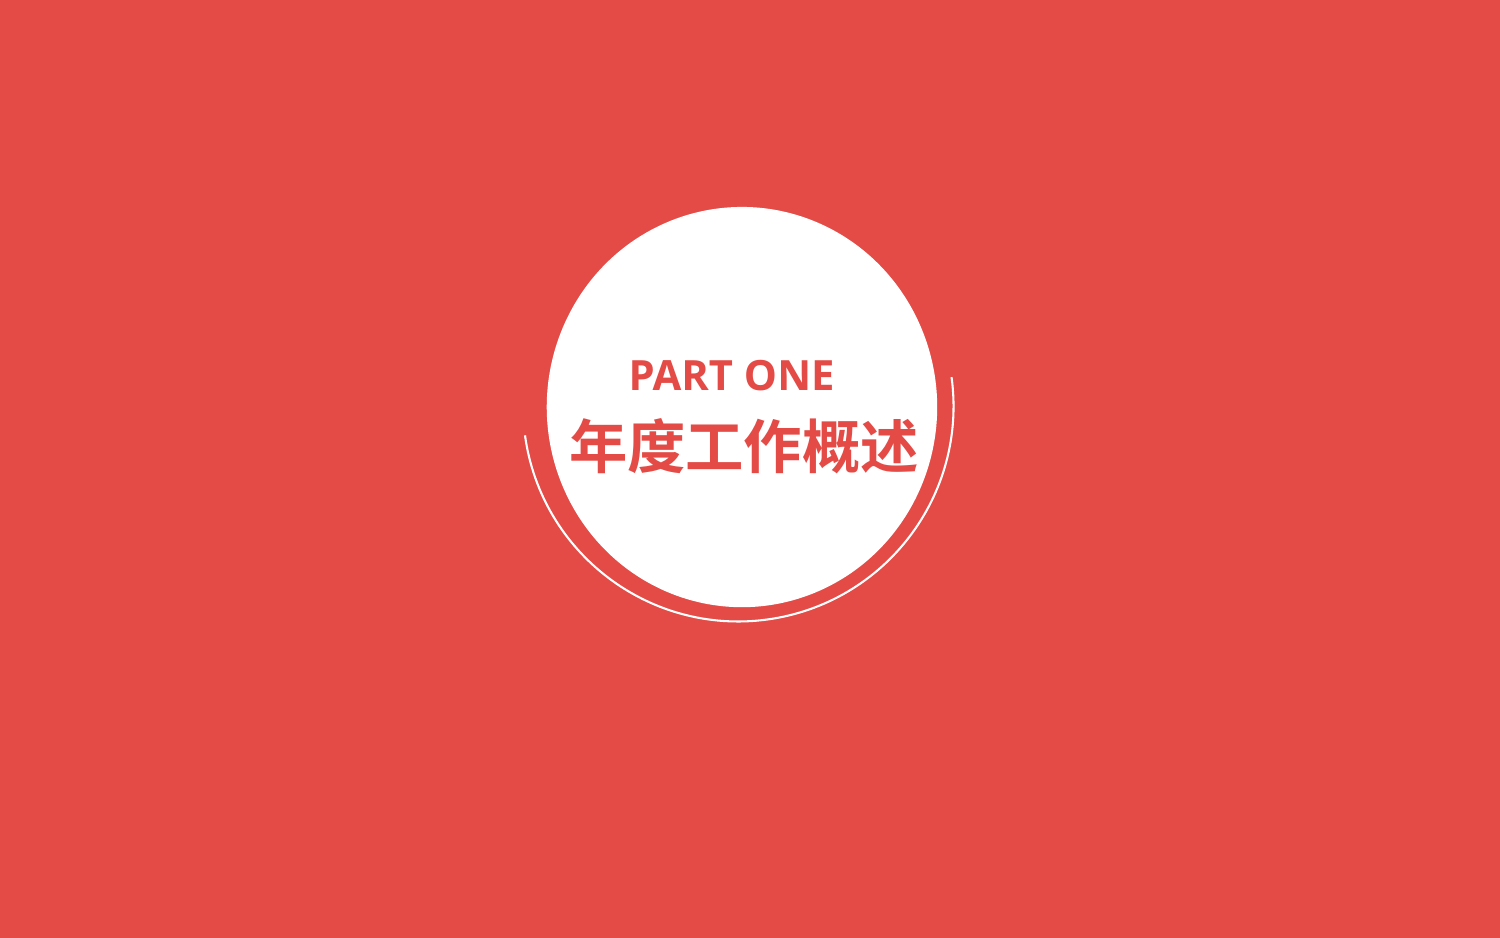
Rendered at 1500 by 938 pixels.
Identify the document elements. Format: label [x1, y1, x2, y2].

text_box [469, 137, 1007, 675]
